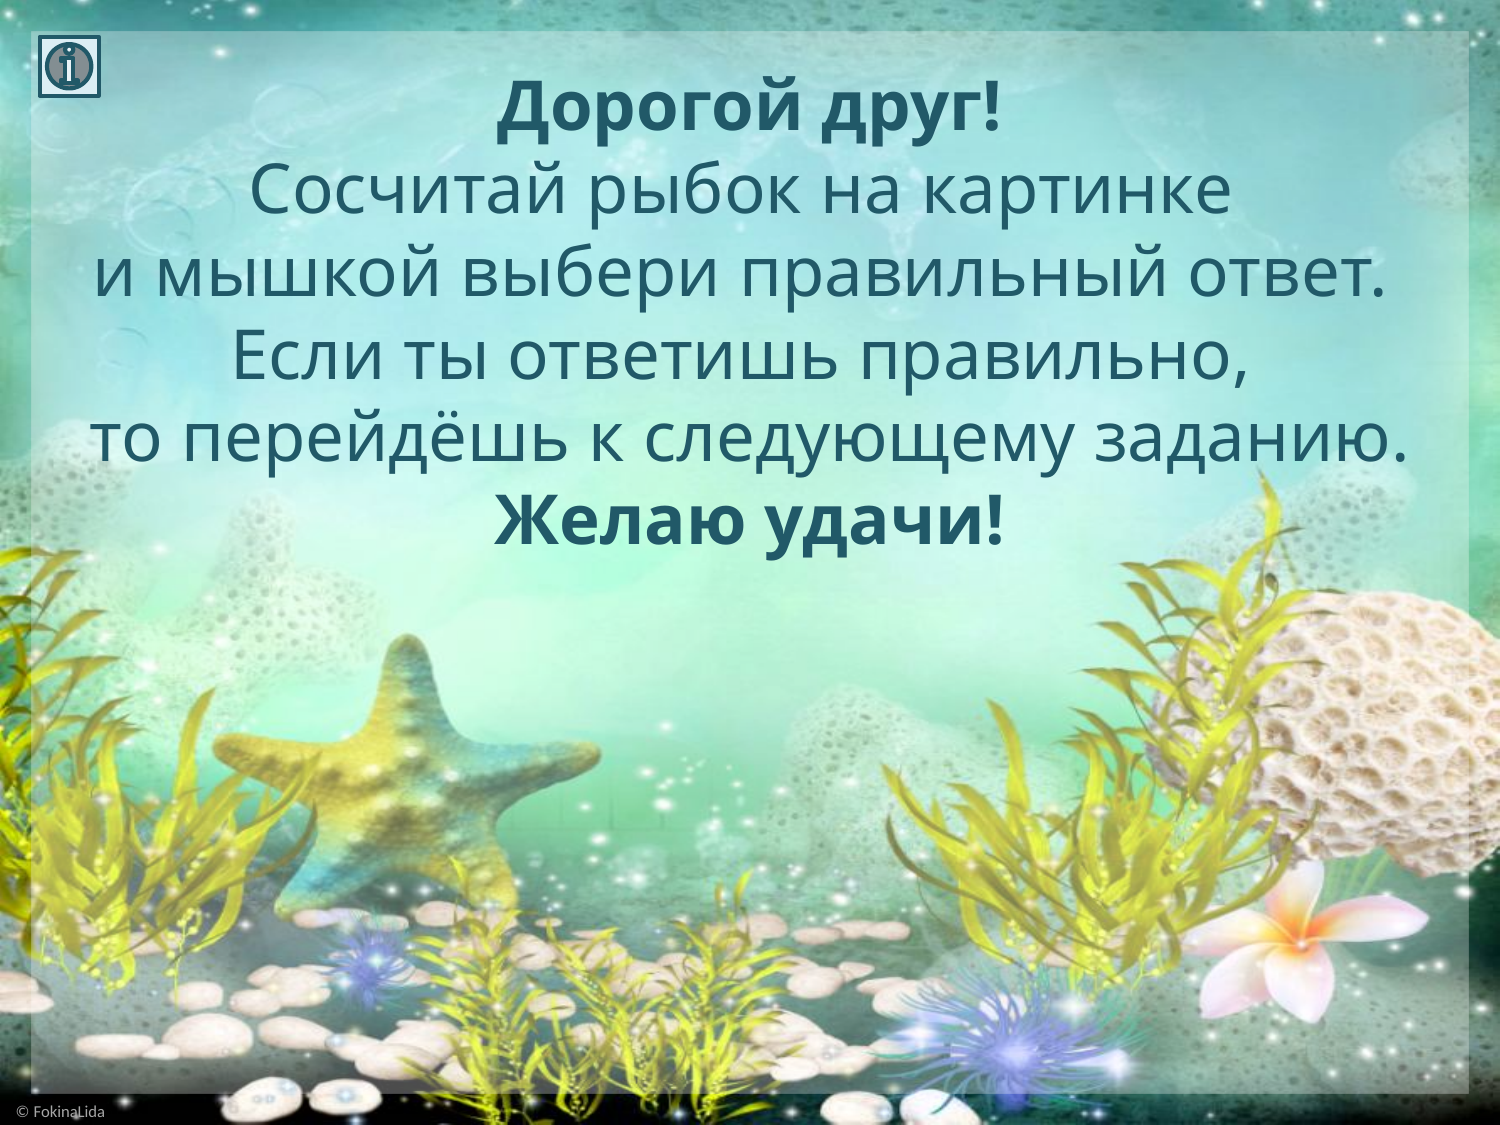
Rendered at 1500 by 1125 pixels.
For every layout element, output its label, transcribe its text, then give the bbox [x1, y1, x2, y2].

text_box [38, 35, 101, 98]
text_box Дорогой друг! Сосчитай рыбок на картинке и мышкой выбери правильный ответ. Если ты ответишь правильно, то перейдёшь к следующему заданию. Желаю удачи! [53, 54, 1447, 681]
picture [0, 0, 1500, 1125]
